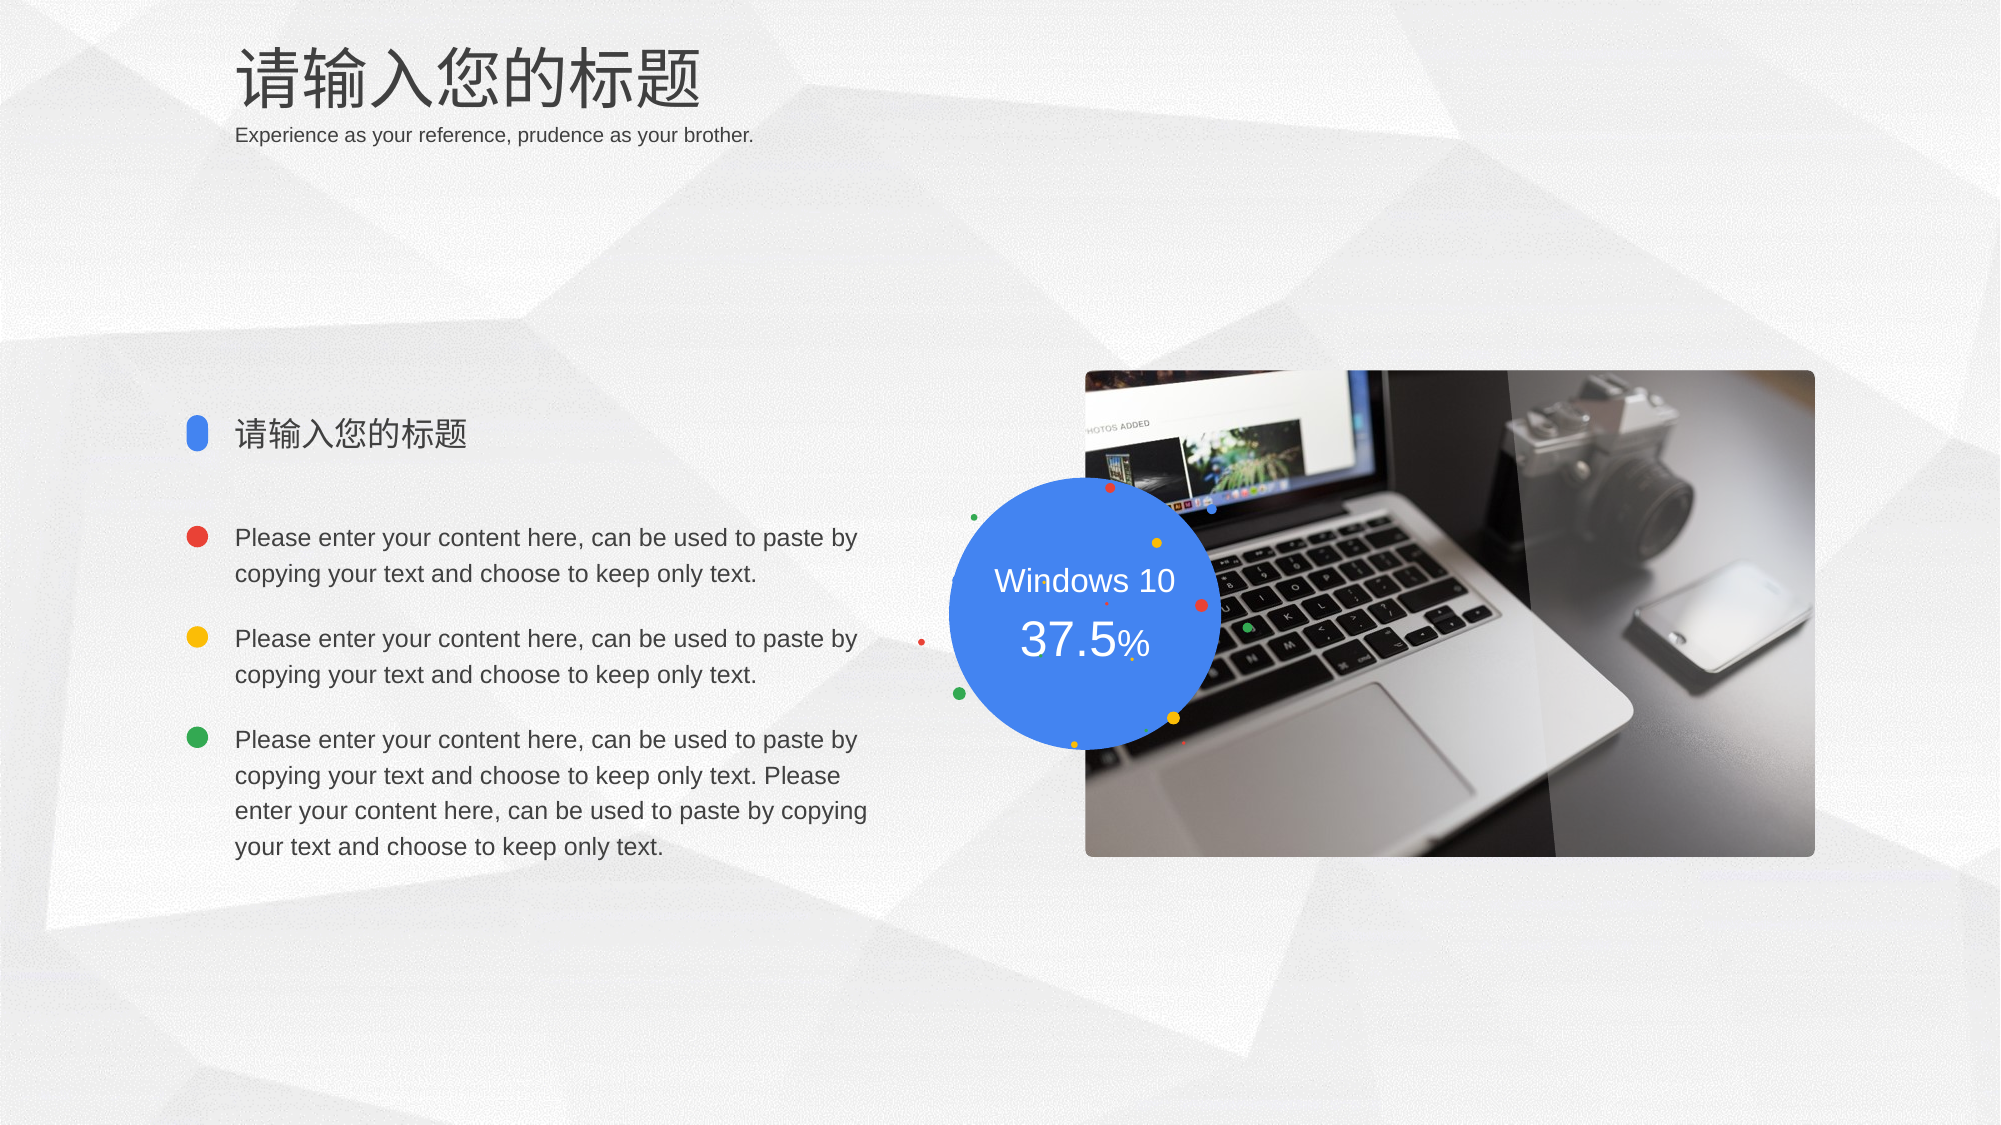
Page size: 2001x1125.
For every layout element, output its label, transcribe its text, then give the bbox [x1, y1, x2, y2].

text_box 请输入您的标题 [220, 405, 583, 461]
text_box [185, 725, 210, 750]
text_box [185, 414, 210, 453]
text_box Experience as your reference, prudence as your brother. [220, 108, 871, 154]
text_box Please enter your content here, can be used to paste by copying your text and choose to keep only text. [220, 507, 903, 595]
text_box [918, 482, 1253, 748]
text_box Please enter your content here, can be used to paste by copying your text and choose to keep only text. Please enter your content here, can be used to paste by copying your text and choose to keep only text. [220, 709, 890, 869]
text_box [1047, 476, 1085, 482]
picture [0, 0, 2001, 1125]
text_box 请输入您的标题 [220, 29, 774, 108]
text_box [185, 524, 210, 549]
text_box Please enter your content here, can be used to paste by copying your text and choose to keep only text. [220, 608, 890, 696]
text_box [185, 625, 210, 649]
